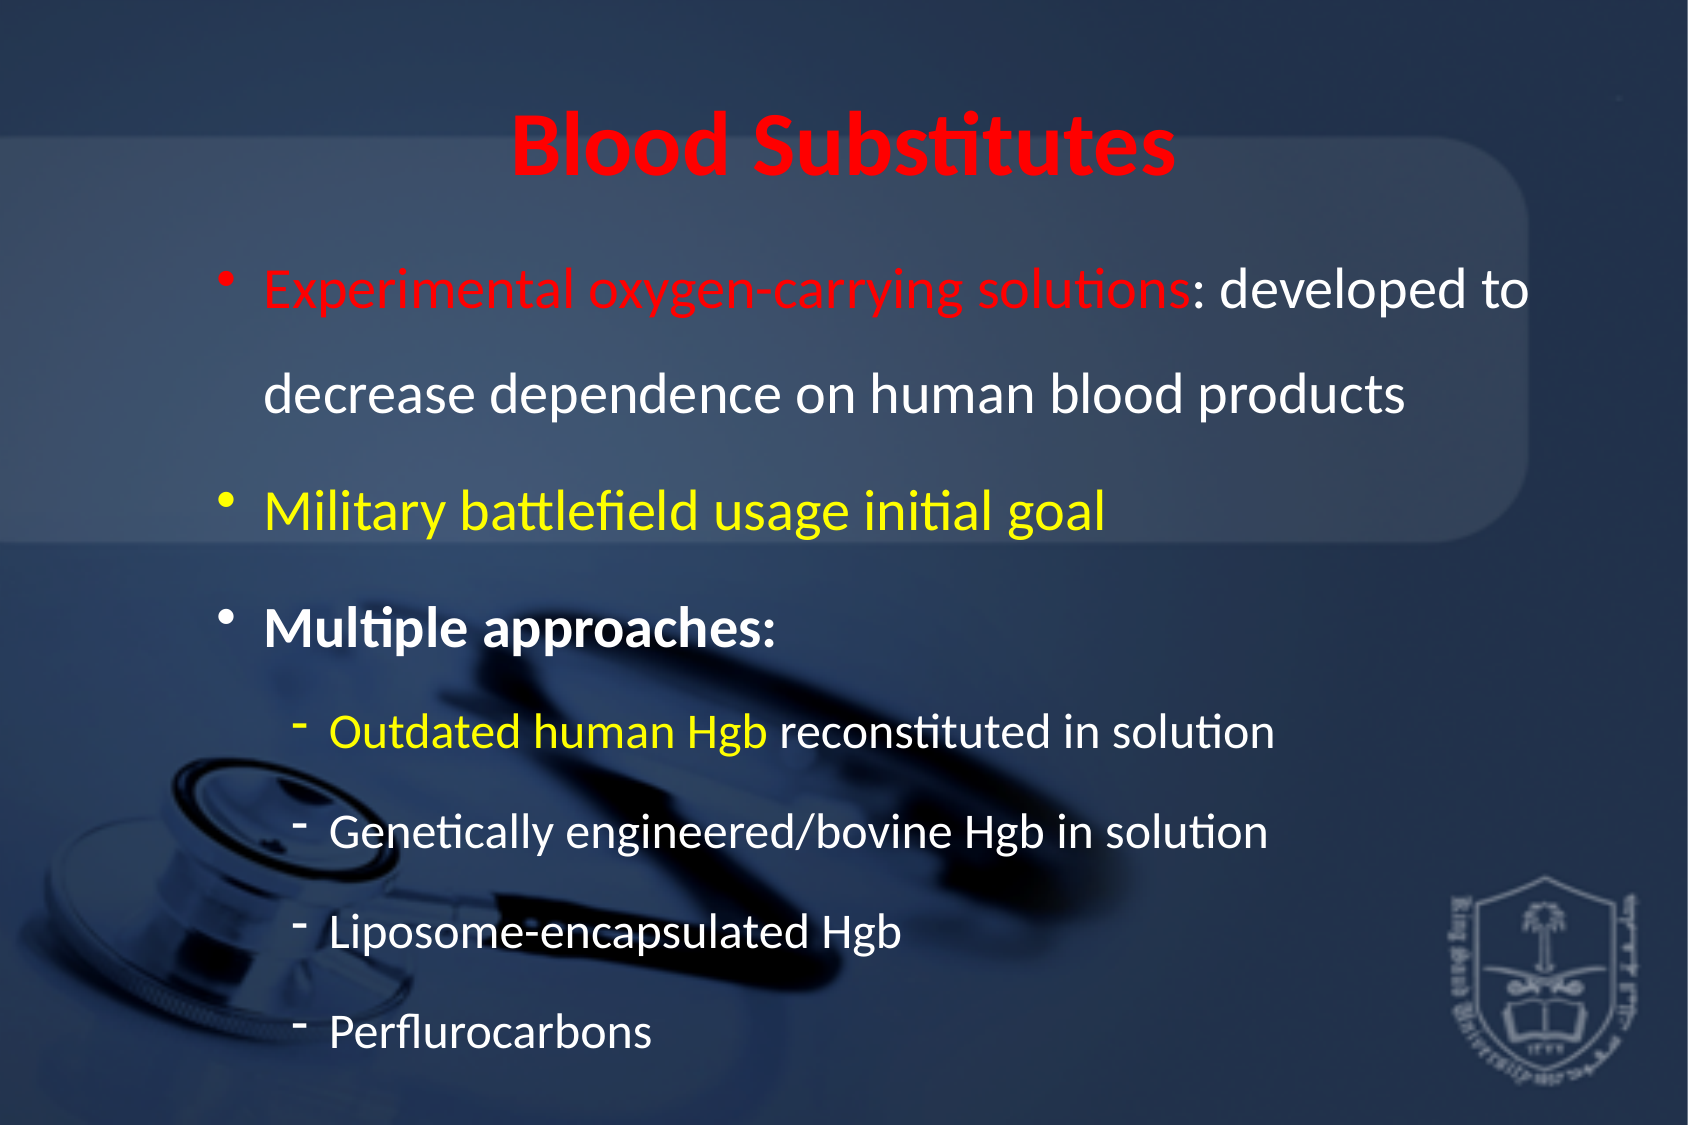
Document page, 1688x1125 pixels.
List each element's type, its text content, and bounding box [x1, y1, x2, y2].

list Experimental oxygen-carrying solutions: developed to decrease dependence on human blood products Military battlefield usage initial goal Multiple approaches: Outdated human Hgb reconstituted in solution Genetically engineered/bovine Hgb in solution Liposome-encapsulated Hgb Perflurocarbons [126, 208, 1561, 833]
title Blood Substitutes [84, 45, 1604, 233]
picture [0, 0, 1688, 1125]
